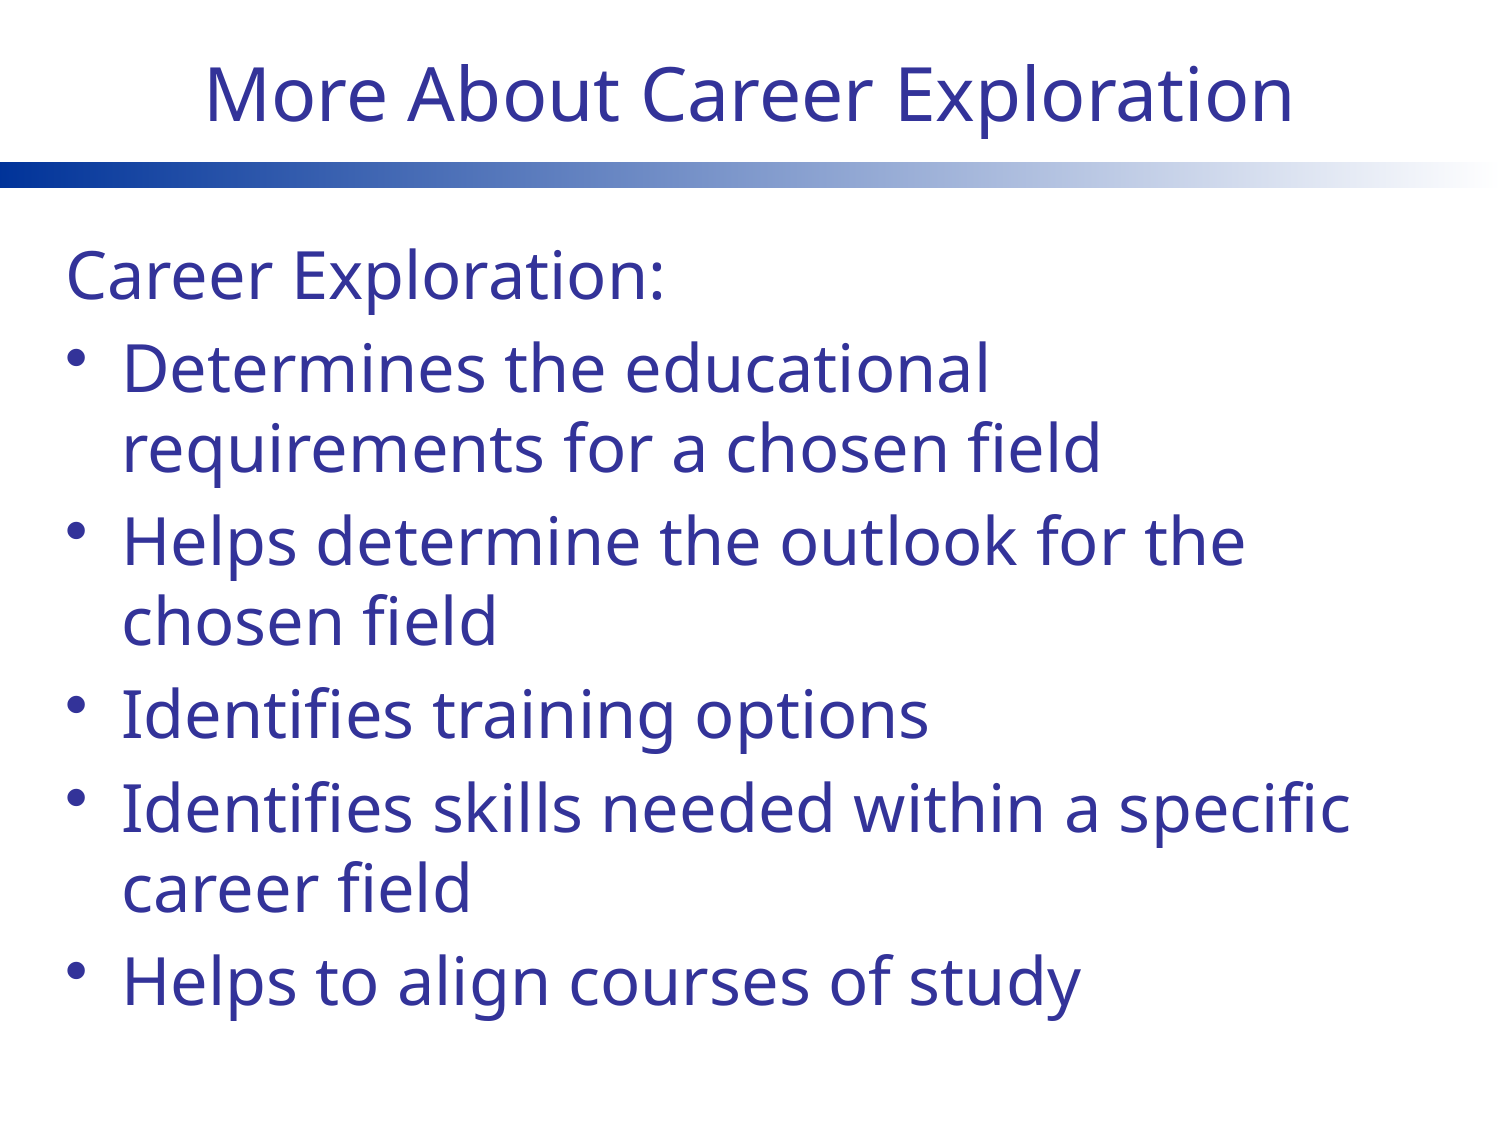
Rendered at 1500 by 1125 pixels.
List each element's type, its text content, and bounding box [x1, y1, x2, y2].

list Career Exploration: Determines the educational requirements for a chosen field Helps determine the outlook for the chosen field Identifies training options Identifies skills needed within a specific career field Helps to align courses of study [50, 224, 1425, 1005]
title More About Career Exploration [75, 45, 1425, 138]
